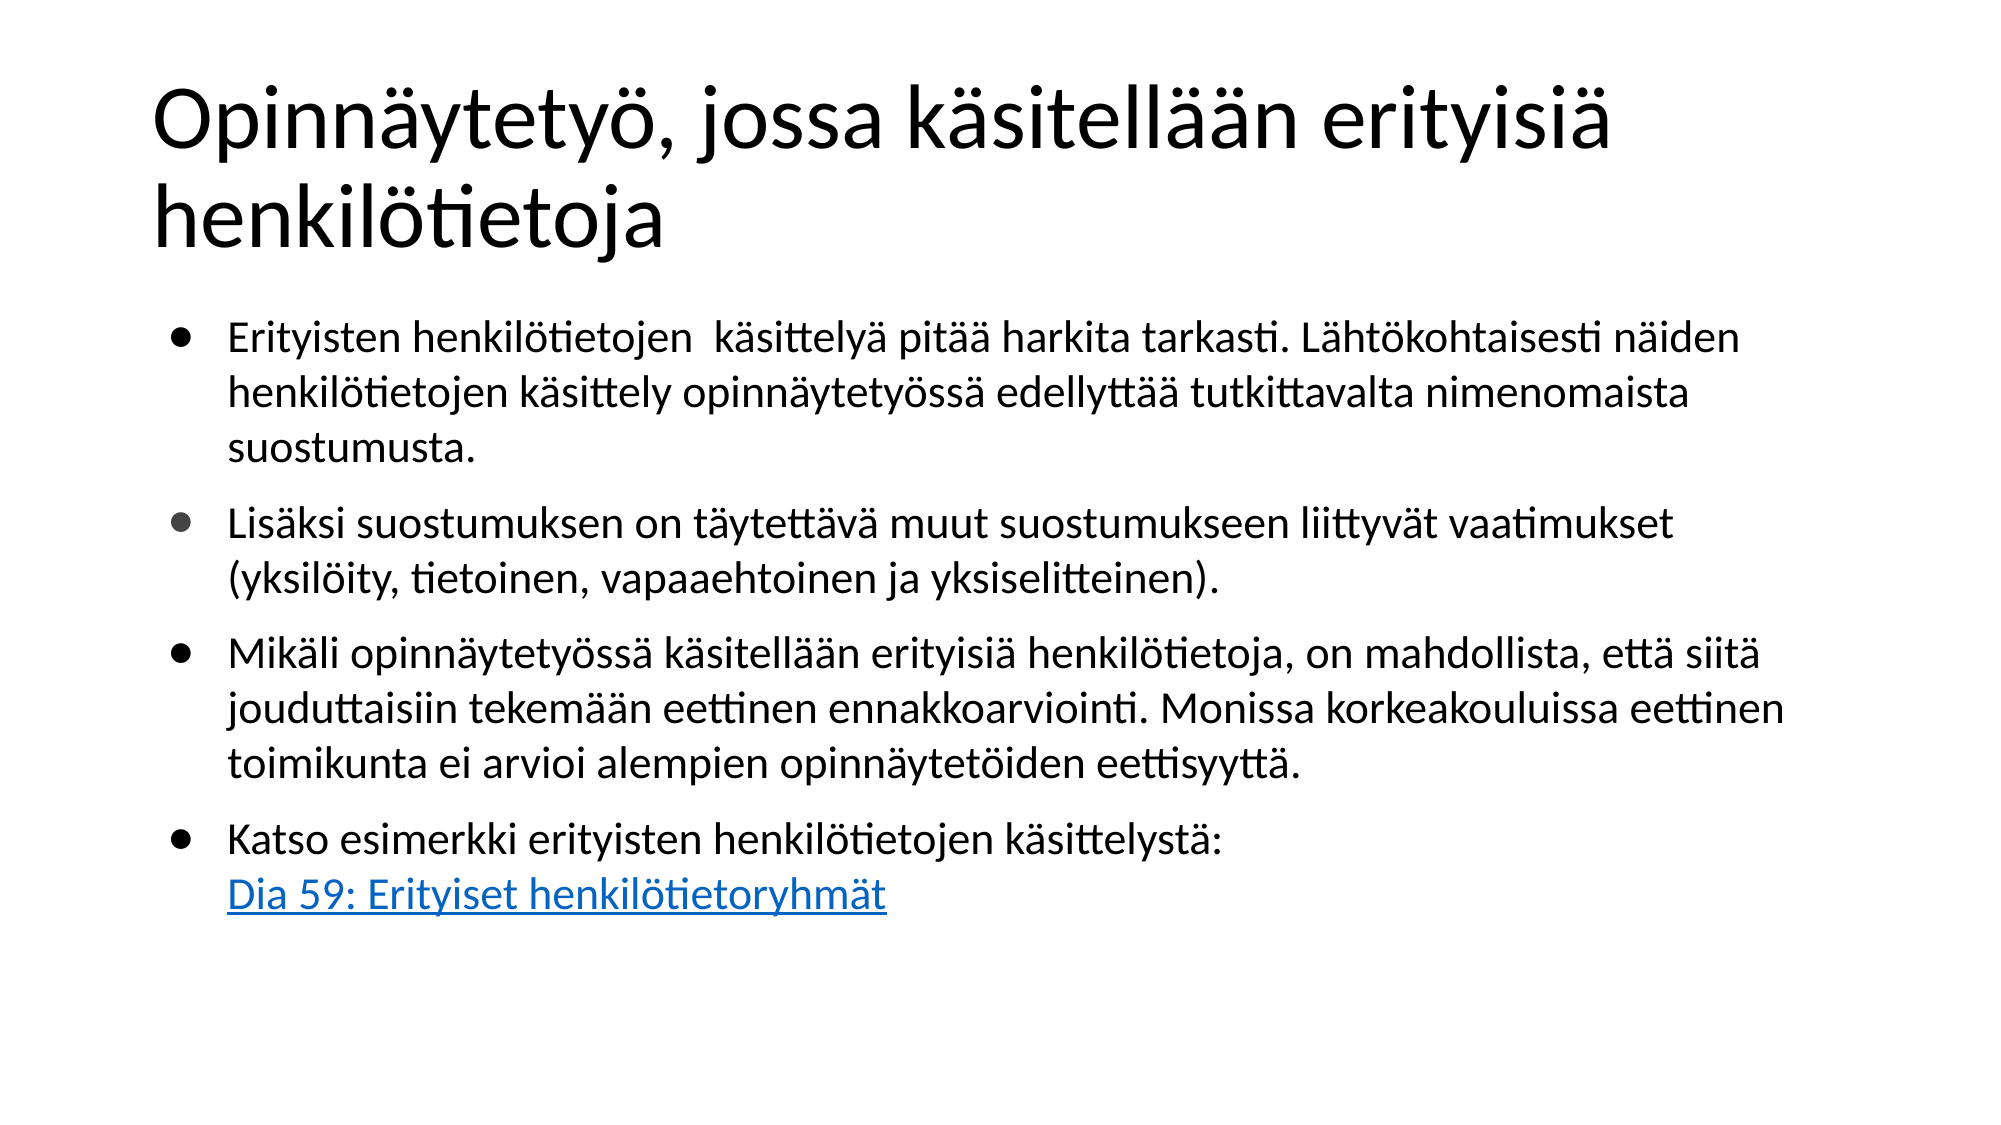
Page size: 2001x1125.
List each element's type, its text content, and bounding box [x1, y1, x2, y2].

title Opinnäytetyö, jossa käsitellään erityisiä henkilötietoja [137, 59, 1863, 278]
list Erityisten henkilötietojen käsittelyä pitää harkita tarkasti. Lähtökohtaisesti näiden henkilötietojen käsittely opinnäytetyössä edellyttää tutkittavalta nimenomaista suostumusta. Lisäksi suostumuksen on täytettävä muut suostumukseen liittyvät vaatimukset (yksilöity, tietoinen, vapaaehtoinen ja yksiselitteinen). Mikäli opinnäytetyössä käsitellään erityisiä henkilötietoja, on mahdollista, että siitä jouduttaisiin tekemään eettinen ennakkoarviointi. Monissa korkeakouluissa eettinen toimikunta ei arvioi alempien opinnäytetöiden eettisyyttä. Katso esimerkki erityisten henkilötietojen käsittelystä: Dia 59: Erityiset henkilötietoryhmät [137, 299, 1863, 1014]
